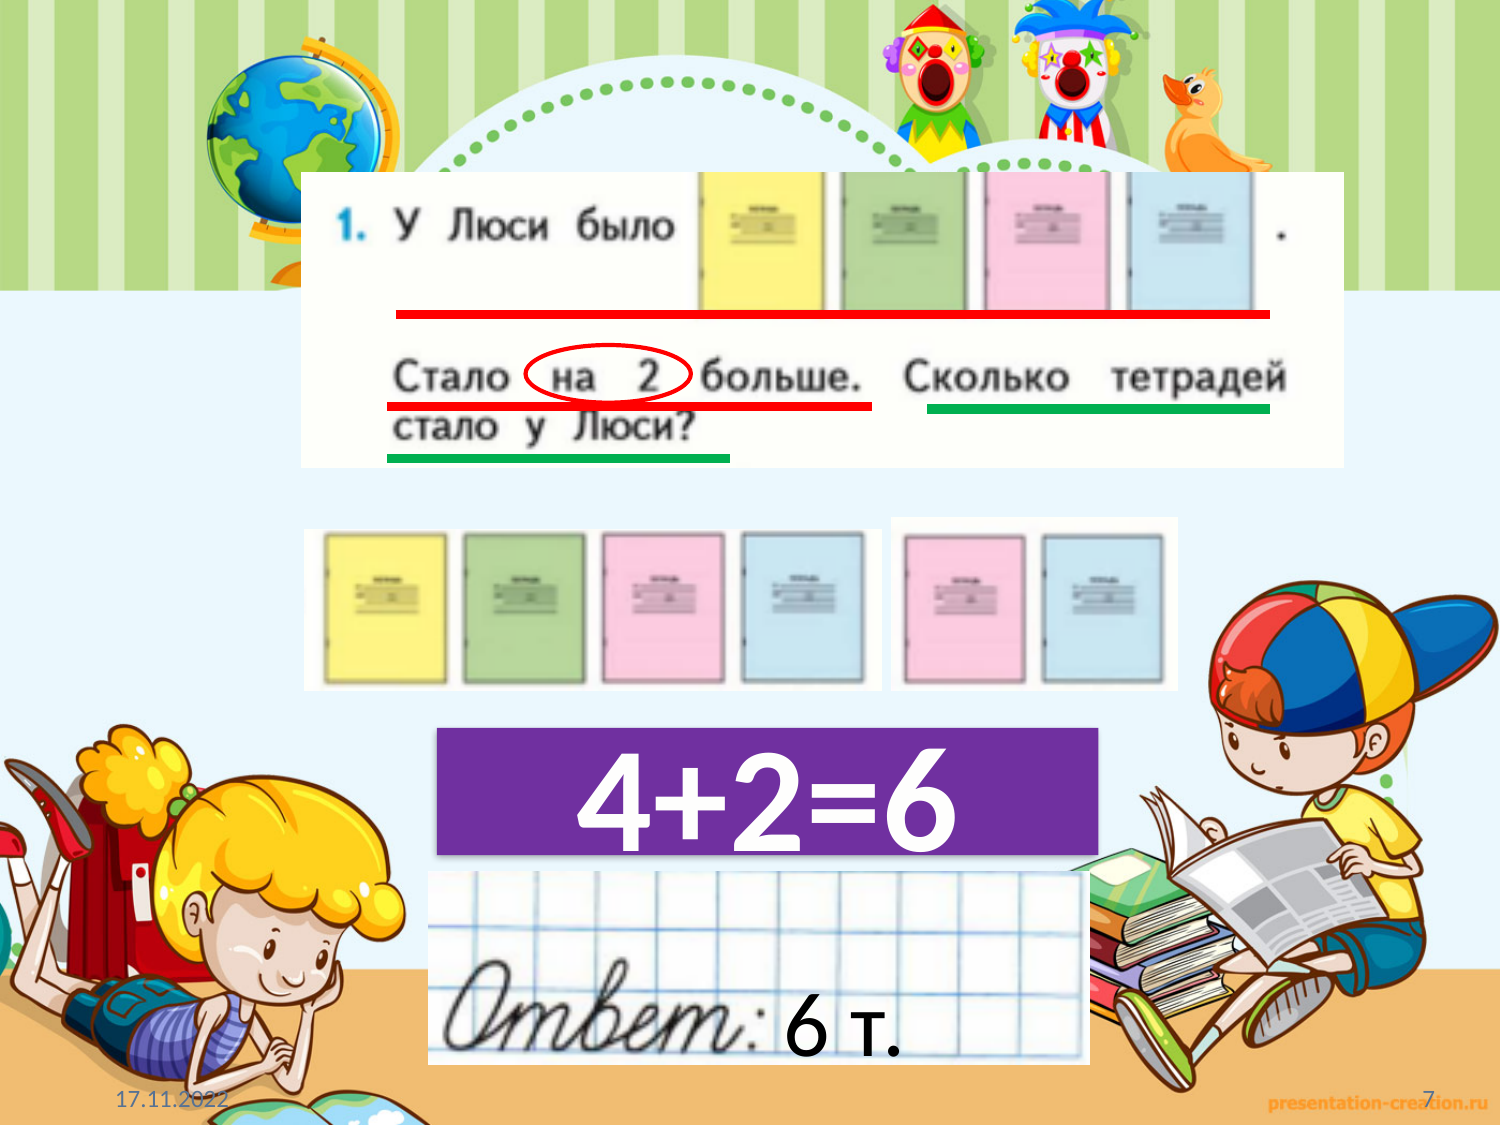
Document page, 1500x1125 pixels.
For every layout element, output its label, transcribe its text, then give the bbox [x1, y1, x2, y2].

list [300, 172, 1344, 469]
picture [0, 0, 1500, 1125]
text_box 6 т. [1092, 967, 1099, 1072]
text_box 4+2=6 [436, 727, 1099, 856]
